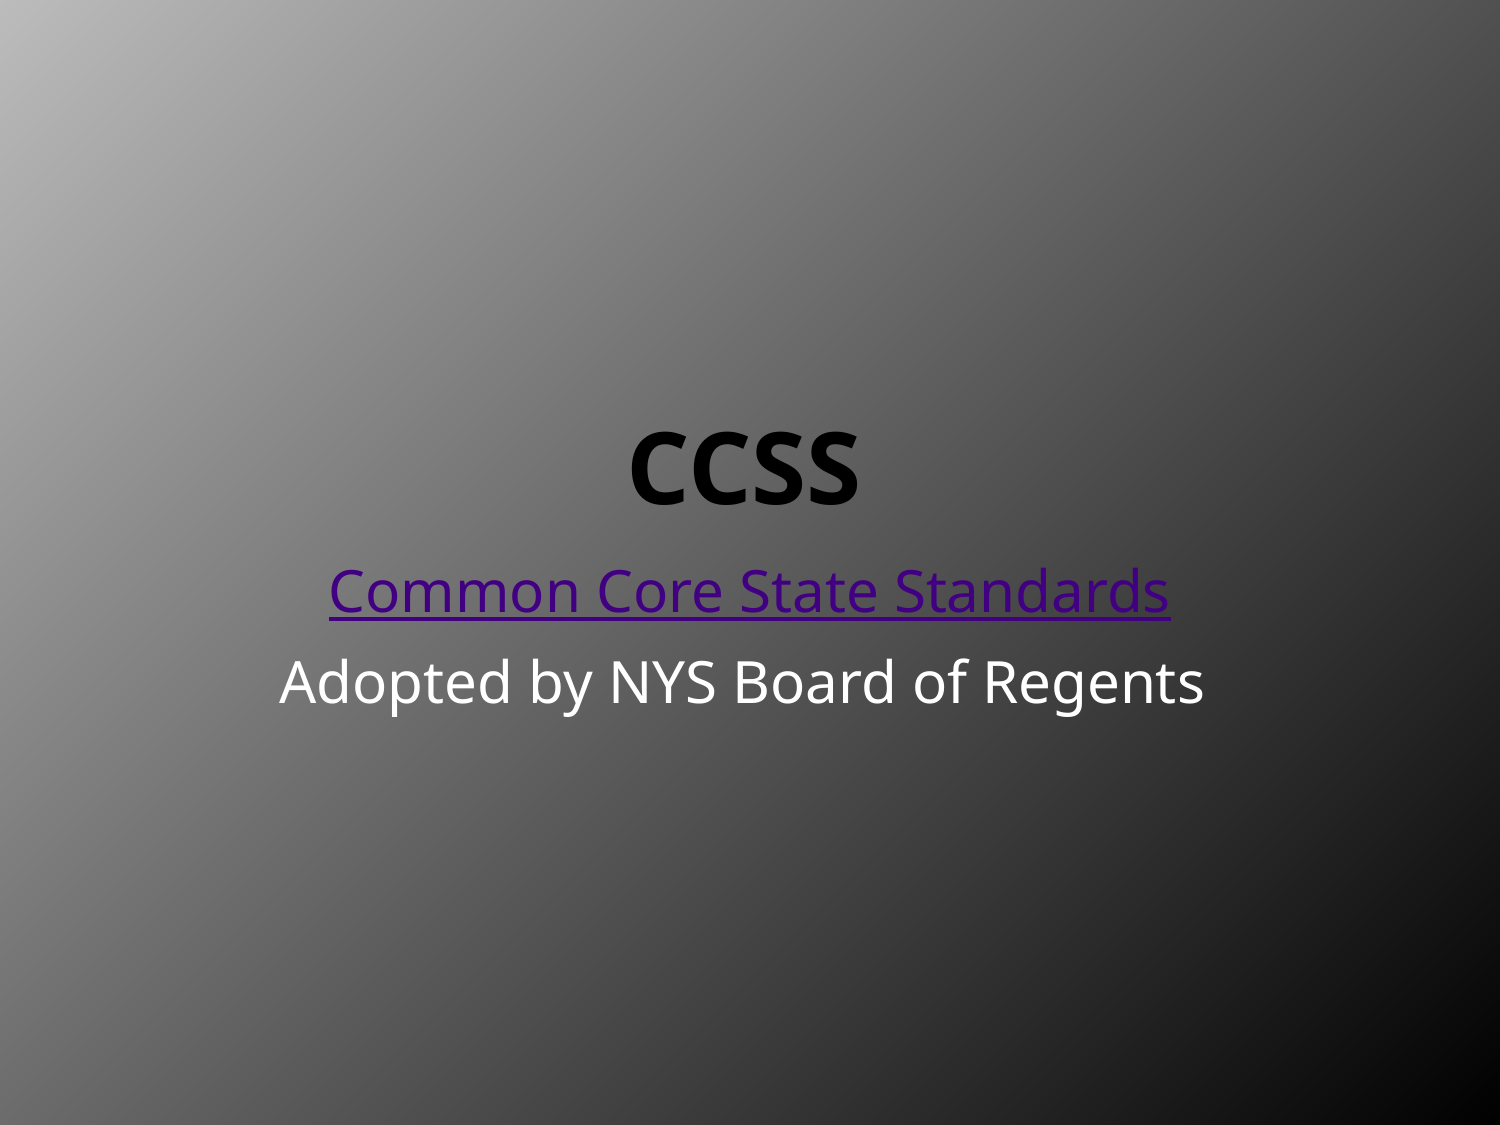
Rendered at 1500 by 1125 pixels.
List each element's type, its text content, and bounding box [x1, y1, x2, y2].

title CCSS [69, 224, 1420, 525]
subtitle Common Core State Standards Adopted by NYS Board of Regents [225, 546, 1275, 834]
